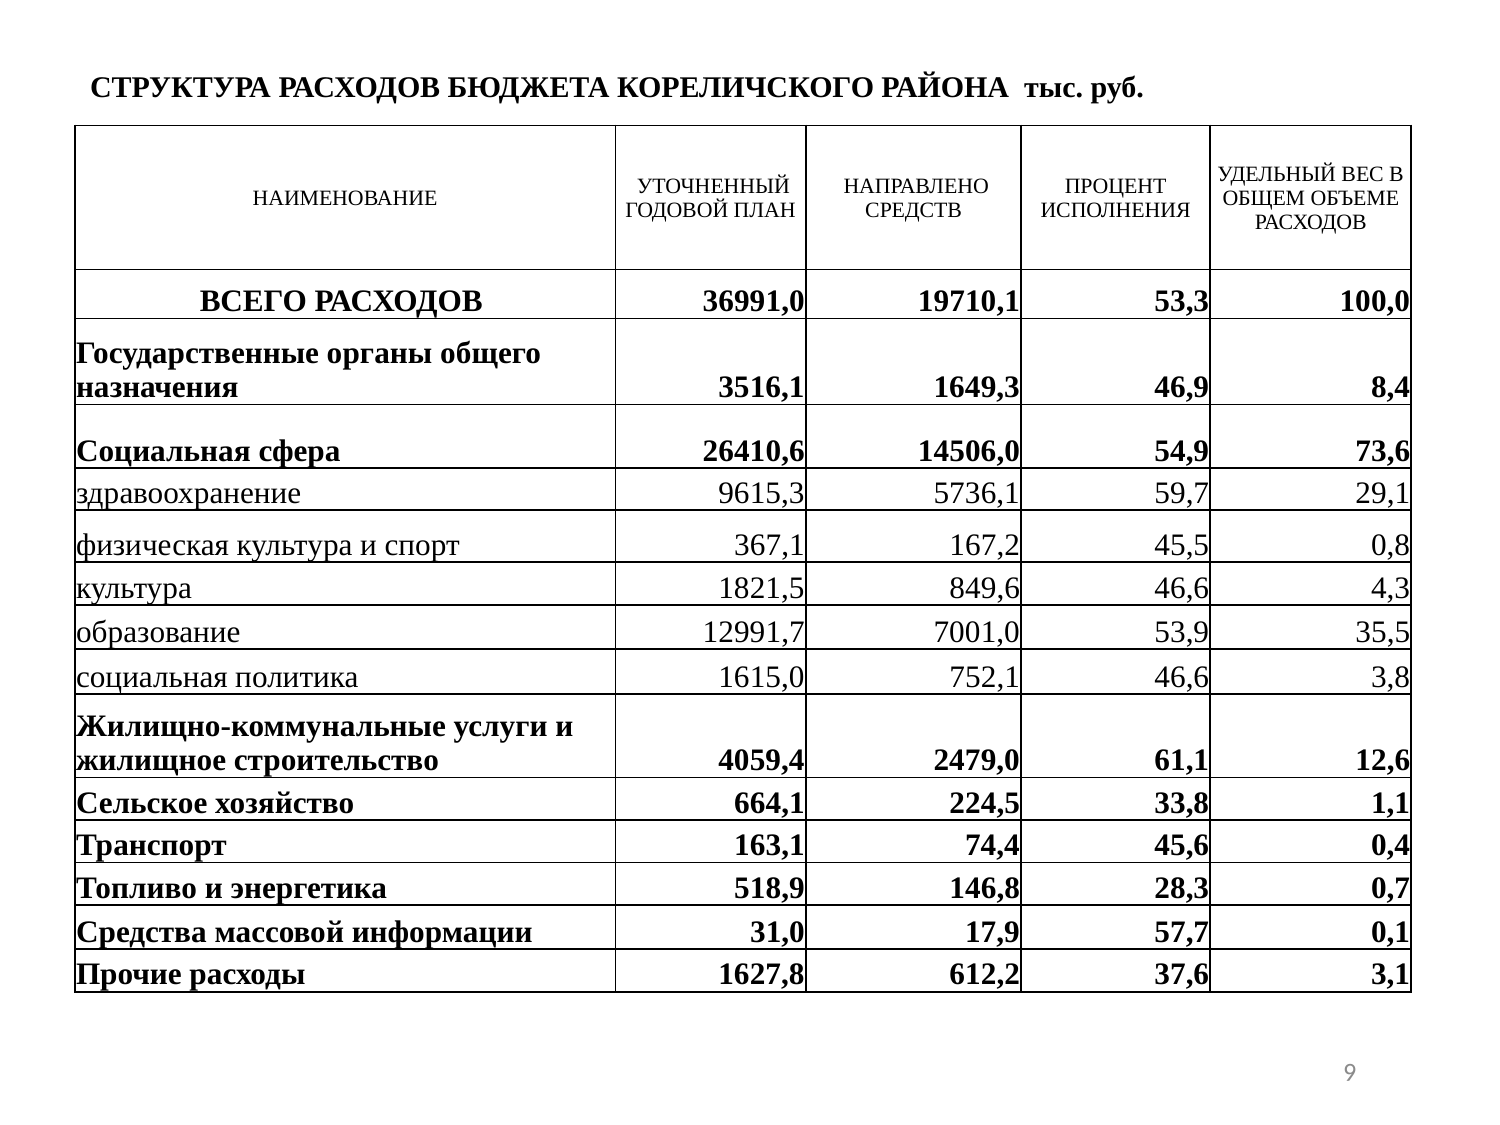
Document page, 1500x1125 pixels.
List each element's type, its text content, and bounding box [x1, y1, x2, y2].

table_cell 59,7 [1022, 469, 1209, 509]
table_cell 4,3 [1211, 563, 1410, 604]
table_cell 61,1 [1022, 695, 1209, 777]
table_cell 167,2 [807, 511, 1020, 561]
table_cell 163,1 [616, 821, 805, 862]
table_cell 19710,1 [807, 270, 1020, 318]
table_cell 752,1 [807, 650, 1020, 693]
table_cell 73,6 [1211, 405, 1410, 467]
table_cell Топливо и энергетика [76, 863, 615, 904]
table_cell культура [76, 563, 615, 604]
table_cell физическая культура и спорт [76, 511, 615, 561]
table_cell 3,1 [1211, 950, 1410, 991]
table_cell 1,1 [1211, 778, 1410, 819]
table_cell 3516,1 [616, 319, 805, 404]
table_cell 1627,8 [616, 950, 805, 991]
table_cell 146,8 [807, 863, 1020, 904]
table_cell 9615,3 [616, 469, 805, 509]
table_cell 8,4 [1211, 319, 1410, 404]
table_cell 612,2 [807, 950, 1020, 991]
table_cell 54,9 [1022, 405, 1209, 467]
table_cell 74,4 [807, 821, 1020, 862]
table_cell 0,8 [1211, 511, 1410, 561]
table_cell 0,1 [1211, 906, 1410, 948]
title СТРУКТУРА РАСХОДОВ БЮДЖЕТА КОРЕЛИЧСКОГО РАЙОНА тыс. руб. [74, 44, 1426, 126]
table_cell социальная политика [76, 650, 615, 693]
table_cell 31,0 [616, 906, 805, 948]
table_cell 46,6 [1022, 563, 1209, 604]
table_cell 849,6 [807, 563, 1020, 604]
table_cell ВСЕГО РАСХОДОВ [76, 270, 615, 318]
table_cell 4059,4 [616, 695, 805, 777]
table_cell 7001,0 [807, 606, 1020, 648]
table_header УТОЧНЕННЫЙ ГОДОВОЙ ПЛАН [616, 126, 805, 269]
table_cell 33,8 [1022, 778, 1209, 819]
table_cell Сельское хозяйство [76, 778, 615, 819]
table_cell 36991,0 [616, 270, 805, 318]
table_cell 53,3 [1022, 270, 1209, 318]
table_cell 100,0 [1211, 270, 1410, 318]
table_cell 1821,5 [616, 563, 805, 604]
table_cell Государственные органы общего назначения [76, 319, 615, 404]
table_cell 29,1 [1211, 469, 1410, 509]
table_cell Средства массовой информации [76, 906, 615, 948]
table_cell 46,6 [1022, 650, 1209, 693]
table_cell 224,5 [807, 778, 1020, 819]
table_cell 12,6 [1211, 695, 1410, 777]
table_cell 12991,7 [616, 606, 805, 648]
table_cell 57,7 [1022, 906, 1209, 948]
table_cell 37,6 [1022, 950, 1209, 991]
table_cell 1649,3 [807, 319, 1020, 404]
table_cell Прочие расходы [76, 950, 615, 991]
table_cell 17,9 [807, 906, 1020, 948]
table_header НАИМЕНОВАНИЕ [76, 126, 615, 269]
table_cell 0,4 [1211, 821, 1410, 862]
table_header НАПРАВЛЕНО СРЕДСТВ [807, 126, 1020, 269]
slide_number 6 [1328, 1058, 1424, 1090]
table_cell 53,9 [1022, 606, 1209, 648]
table_cell 664,1 [616, 778, 805, 819]
table_cell 0,7 [1211, 863, 1410, 904]
table_cell 26410,6 [616, 405, 805, 467]
table_cell Транспорт [76, 821, 615, 862]
table_cell 35,5 [1211, 606, 1410, 648]
table_cell здравоохранение [76, 469, 615, 509]
table_header ПРОЦЕНТ ИСПОЛНЕНИЯ [1022, 126, 1209, 269]
table_cell 28,3 [1022, 863, 1209, 904]
table_cell образование [76, 606, 615, 648]
table_cell 2479,0 [807, 695, 1020, 777]
table_cell Жилищно-коммунальные услуги и жилищное строительство [76, 695, 615, 777]
table_cell 5736,1 [807, 469, 1020, 509]
table_cell 1615,0 [616, 650, 805, 693]
table_header УДЕЛЬНЫЙ ВЕС В ОБЩЕМ ОБЪЕМЕ РАСХОДОВ [1211, 126, 1410, 269]
table_cell 518,9 [616, 863, 805, 904]
table_cell 46,9 [1022, 319, 1209, 404]
table_cell 14506,0 [807, 405, 1020, 467]
table_cell 3,8 [1211, 650, 1410, 693]
table_cell 367,1 [616, 511, 805, 561]
table_cell 45,6 [1022, 821, 1209, 862]
table_cell Социальная сфера [76, 405, 615, 467]
table_cell 45,5 [1022, 511, 1209, 561]
